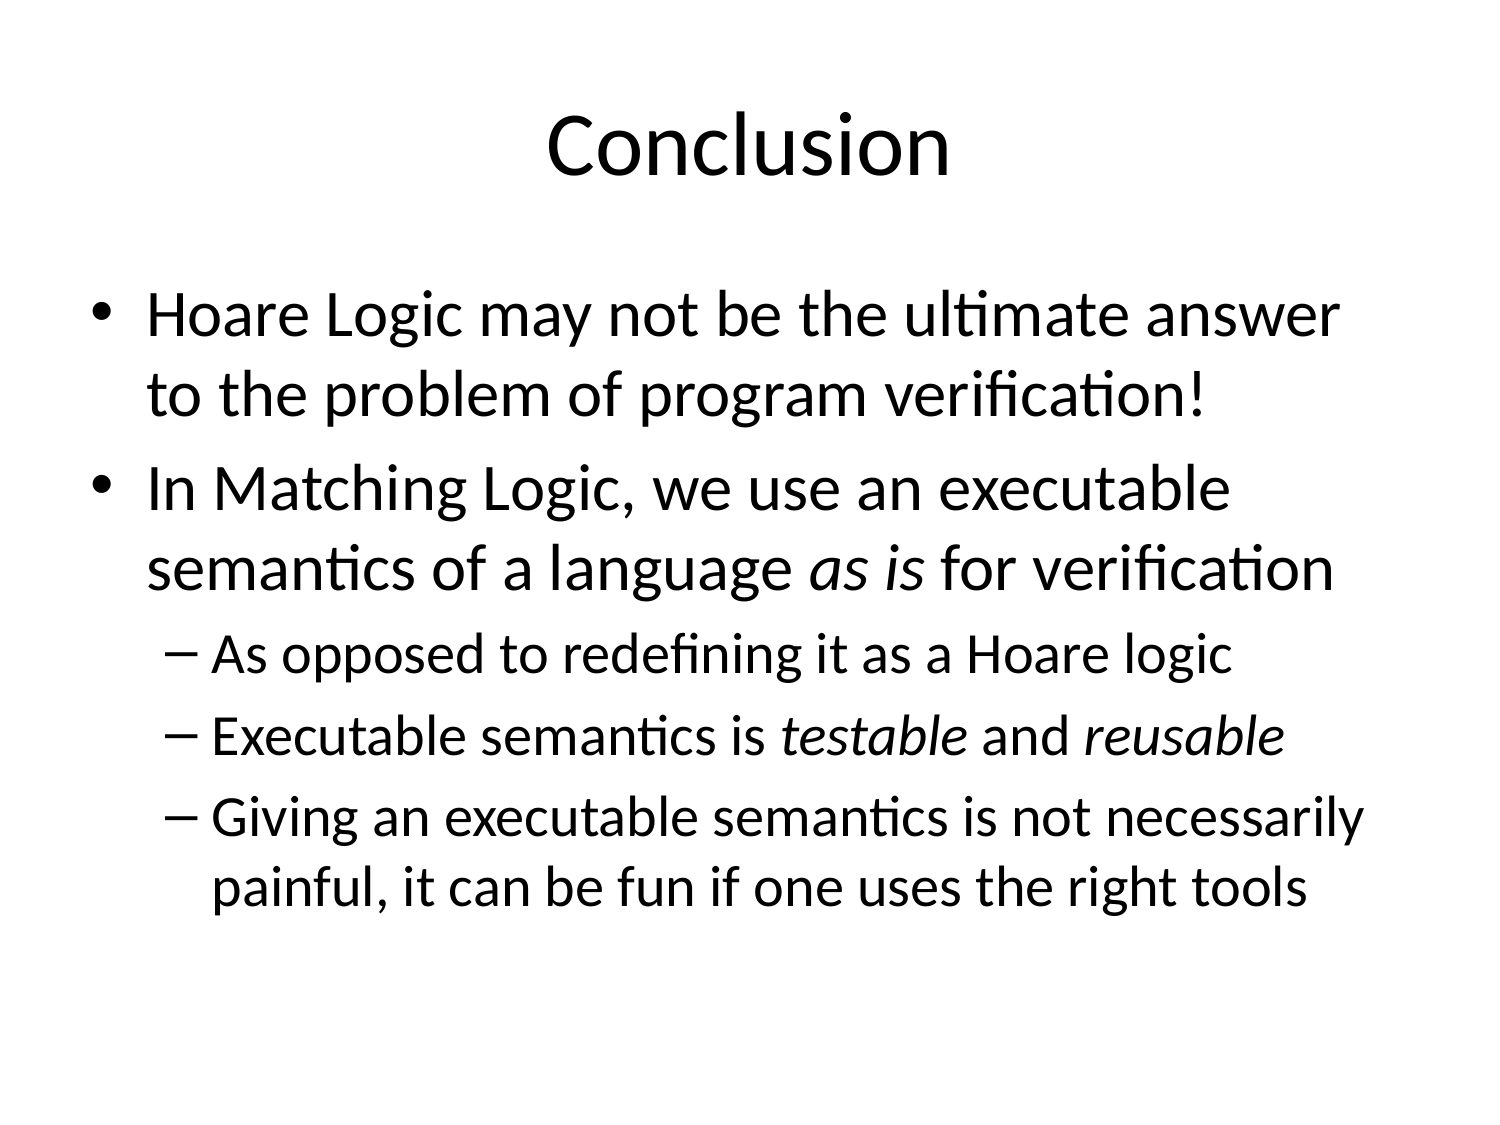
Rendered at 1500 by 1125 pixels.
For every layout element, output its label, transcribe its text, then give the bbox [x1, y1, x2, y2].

list Hoare Logic may not be the ultimate answer to the problem of program verification! In Matching Logic, we use an executable semantics of a language as is for verification As opposed to redefining it as a Hoare logic Executable semantics is testable and reusable Giving an executable semantics is not necessarily painful, it can be fun if one uses the right tools [75, 262, 1425, 1005]
title Conclusion [75, 45, 1425, 233]
